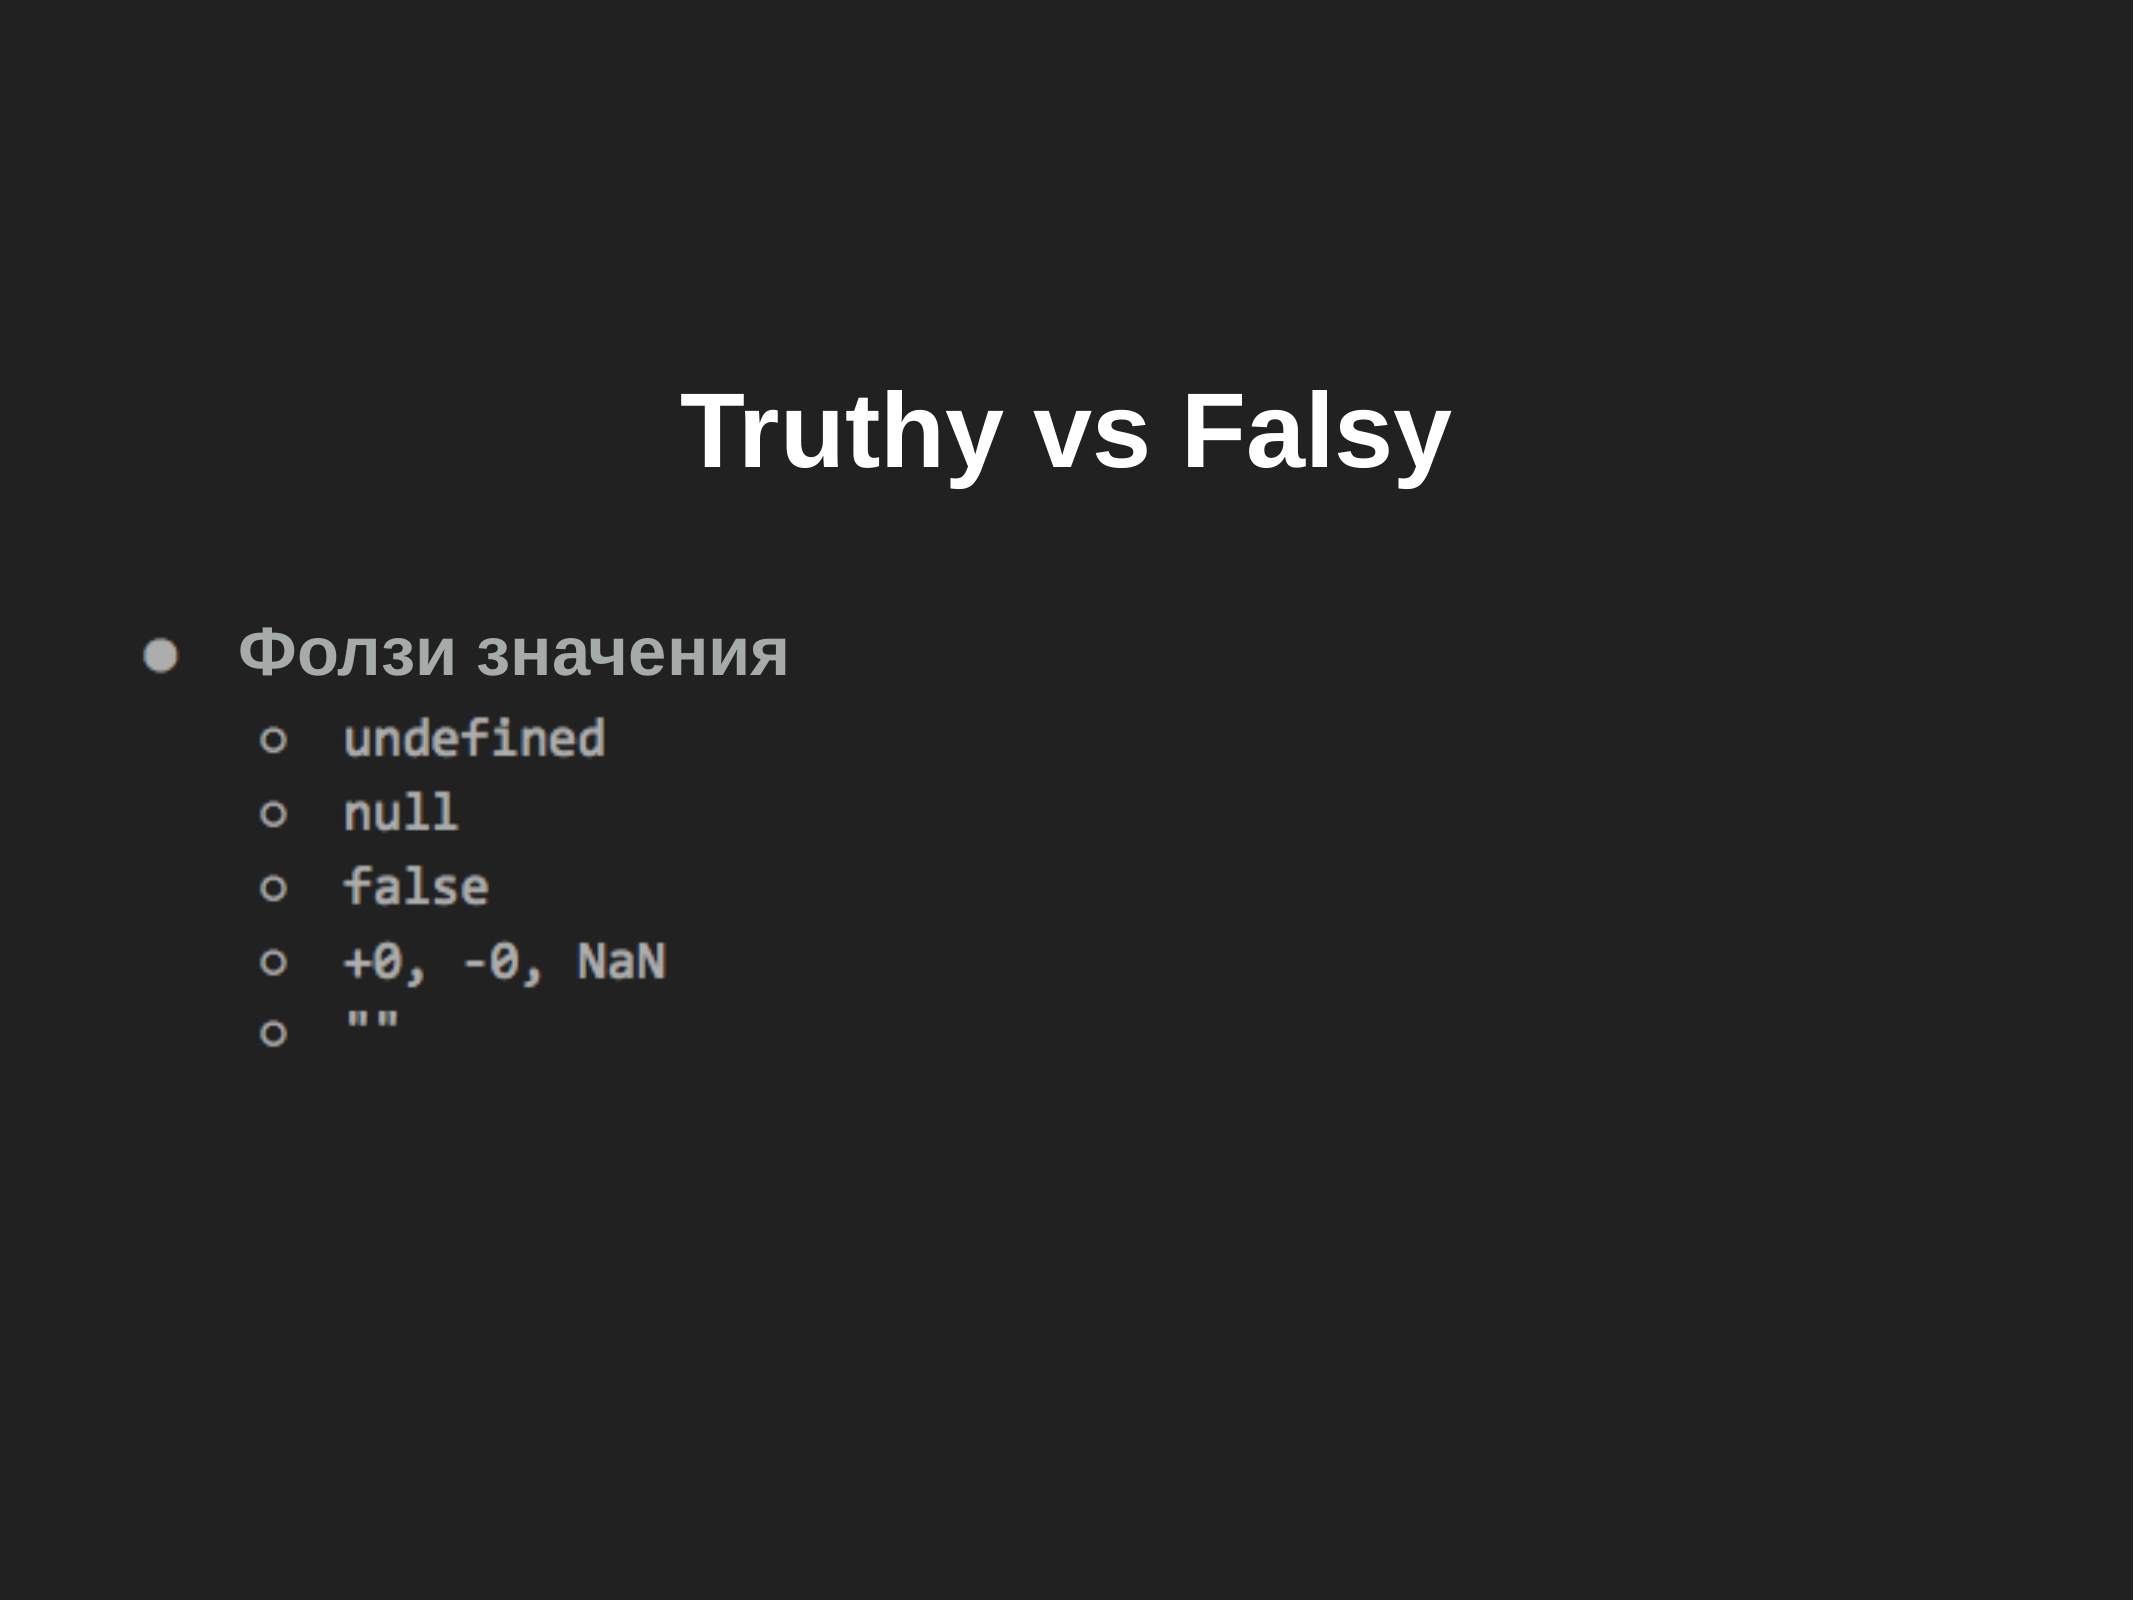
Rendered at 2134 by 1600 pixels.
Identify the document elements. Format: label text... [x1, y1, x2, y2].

picture [224, 703, 802, 1100]
text_box Фолзи значения [230, 598, 800, 698]
text_box Truthy vs Falsy [671, 353, 1462, 498]
picture [38, 580, 203, 794]
